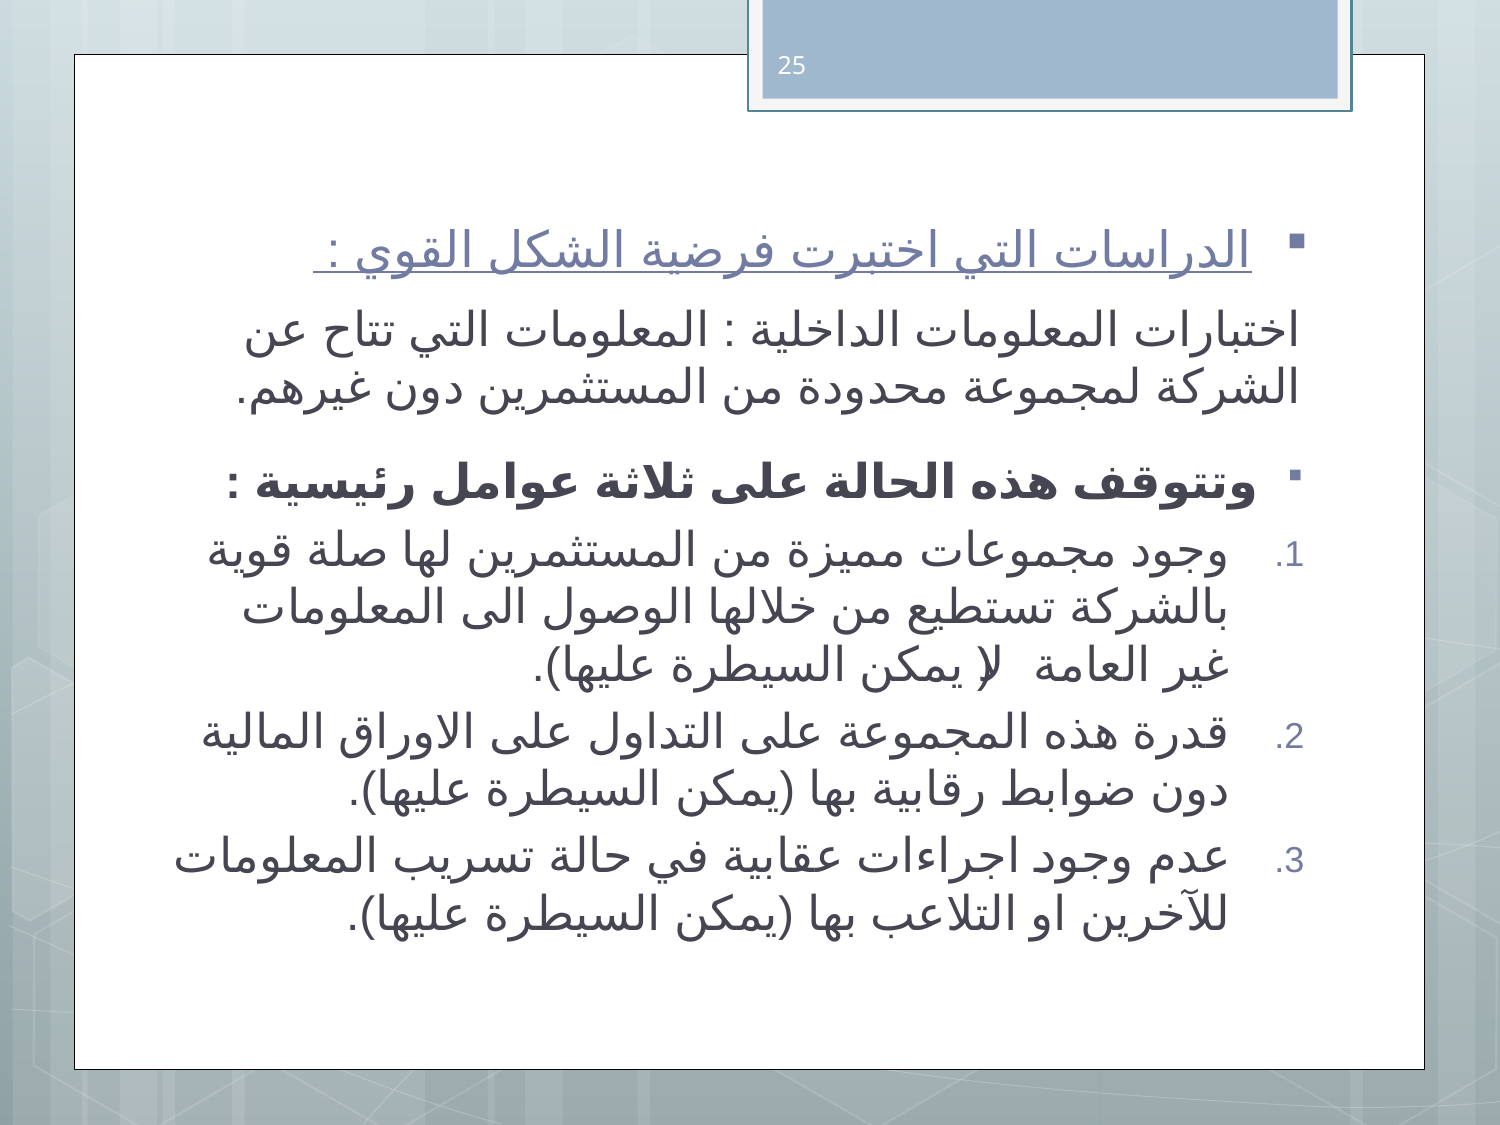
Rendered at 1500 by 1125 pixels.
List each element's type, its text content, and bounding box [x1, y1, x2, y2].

slide_number 25 [762, 36, 982, 97]
title الدراسات التي اختبرت فرضية الشكل القوي : [171, 172, 1324, 286]
list اختبارات المعلومات الداخلية : المعلومات التي تتاح عن الشركة لمجموعة محدودة من المستثمرين دون غيرهم. وتتوقف هذه الحالة على ثلاثة عوامل رئيسية : وجود مجموعات مميزة من المستثمرين لها صلة قوية بالشركة تستطيع من خلالها الوصول الى المعلومات غير العامة (لا يمكن السيطرة عليها). قدرة هذه المجموعة على التداول على الاوراق المالية دون ضوابط رقابية بها (يمكن السيطرة عليها). عدم وجود اجراءات عقابية في حالة تسريب المعلومات للآخرين او التلاعب بها (يمكن السيطرة عليها). [147, 290, 1329, 965]
